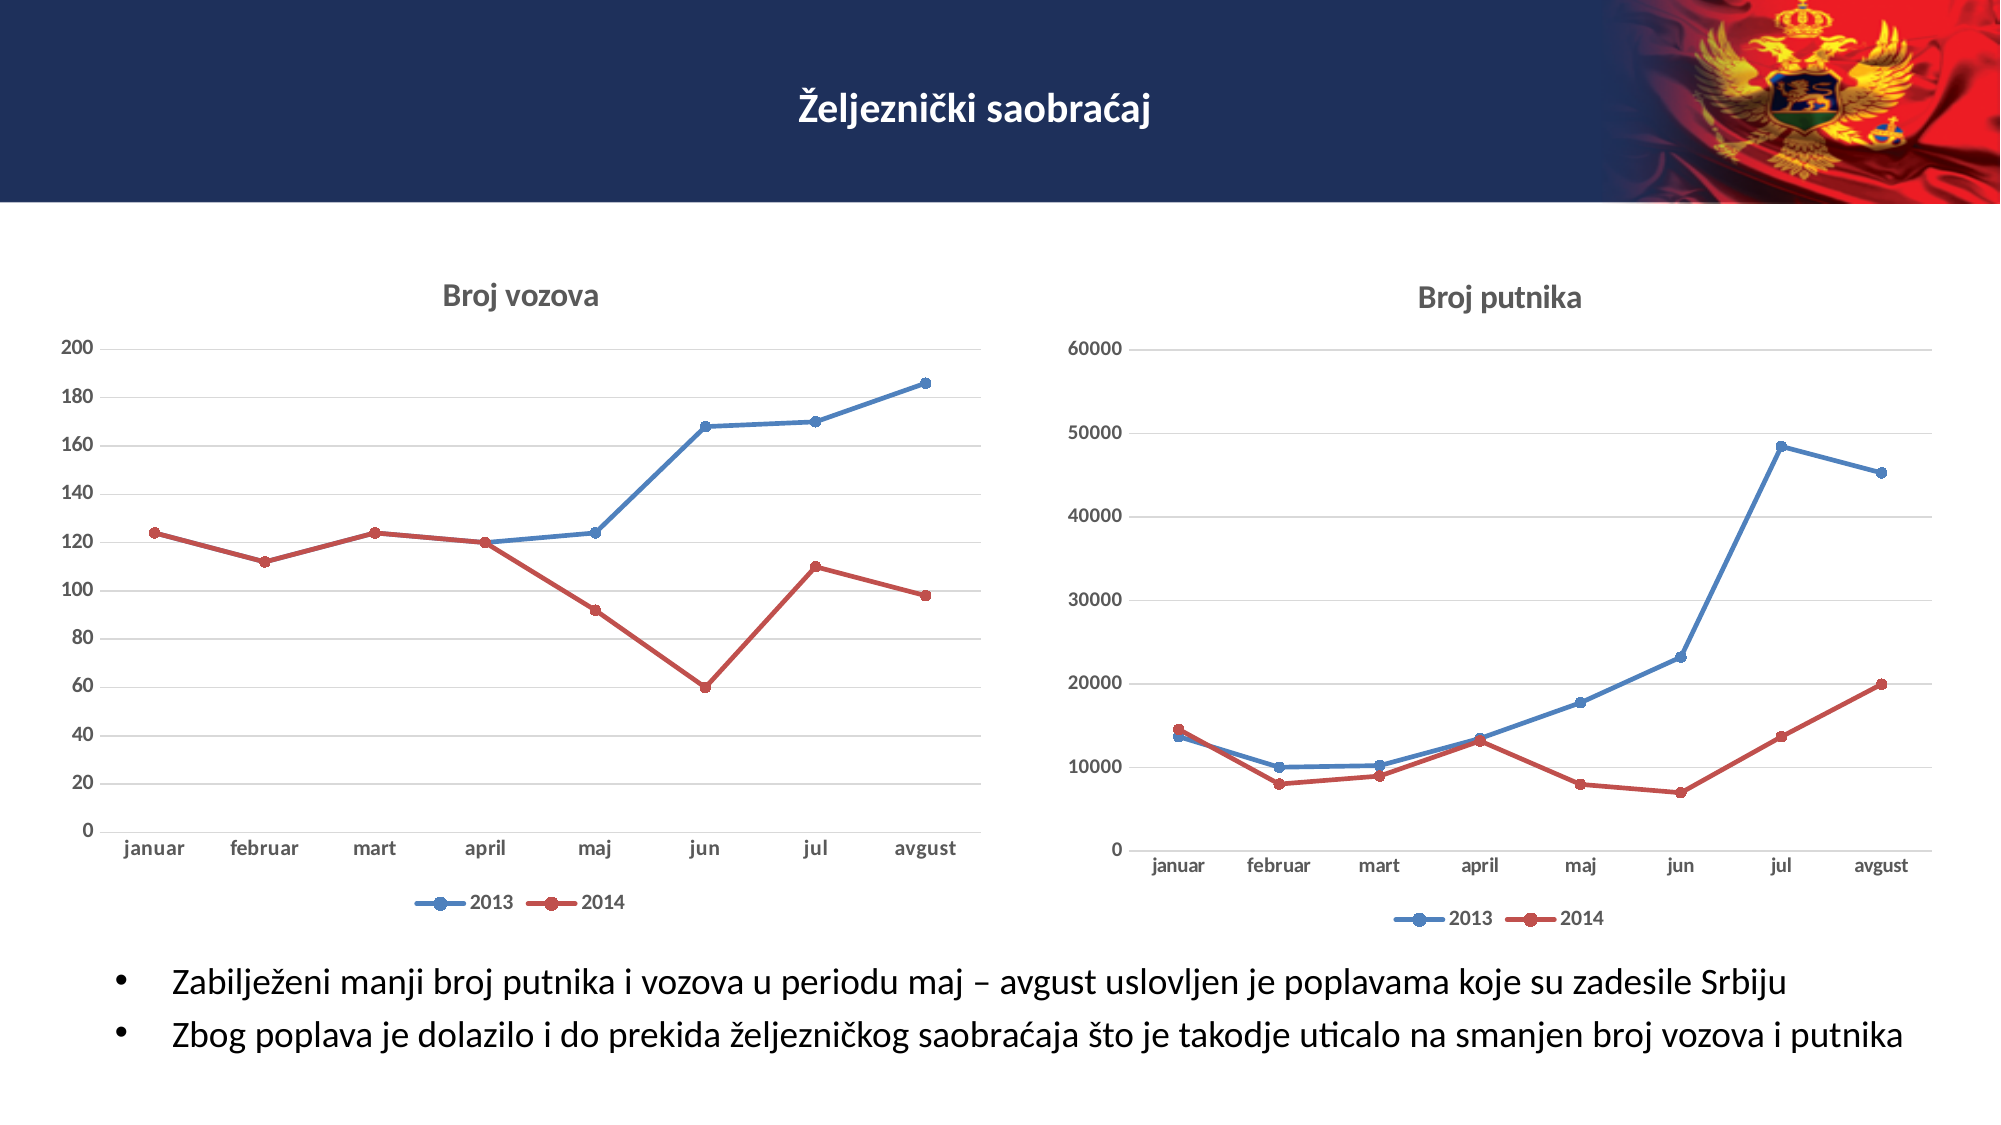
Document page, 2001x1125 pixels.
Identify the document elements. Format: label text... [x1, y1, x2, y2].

chart [41, 249, 1001, 922]
picture [0, 0, 2000, 205]
chart [1049, 251, 1951, 938]
list Zabilježeni manji broj putnika i vozova u periodu maj – avgust uslovljen je poplavama koje su zadesile Srbiju Zbog poplava je dolazilo i do prekida željezničkog saobraćaja što je takodje uticalo na smanjen broj vozova i putnika [99, 950, 1950, 1068]
